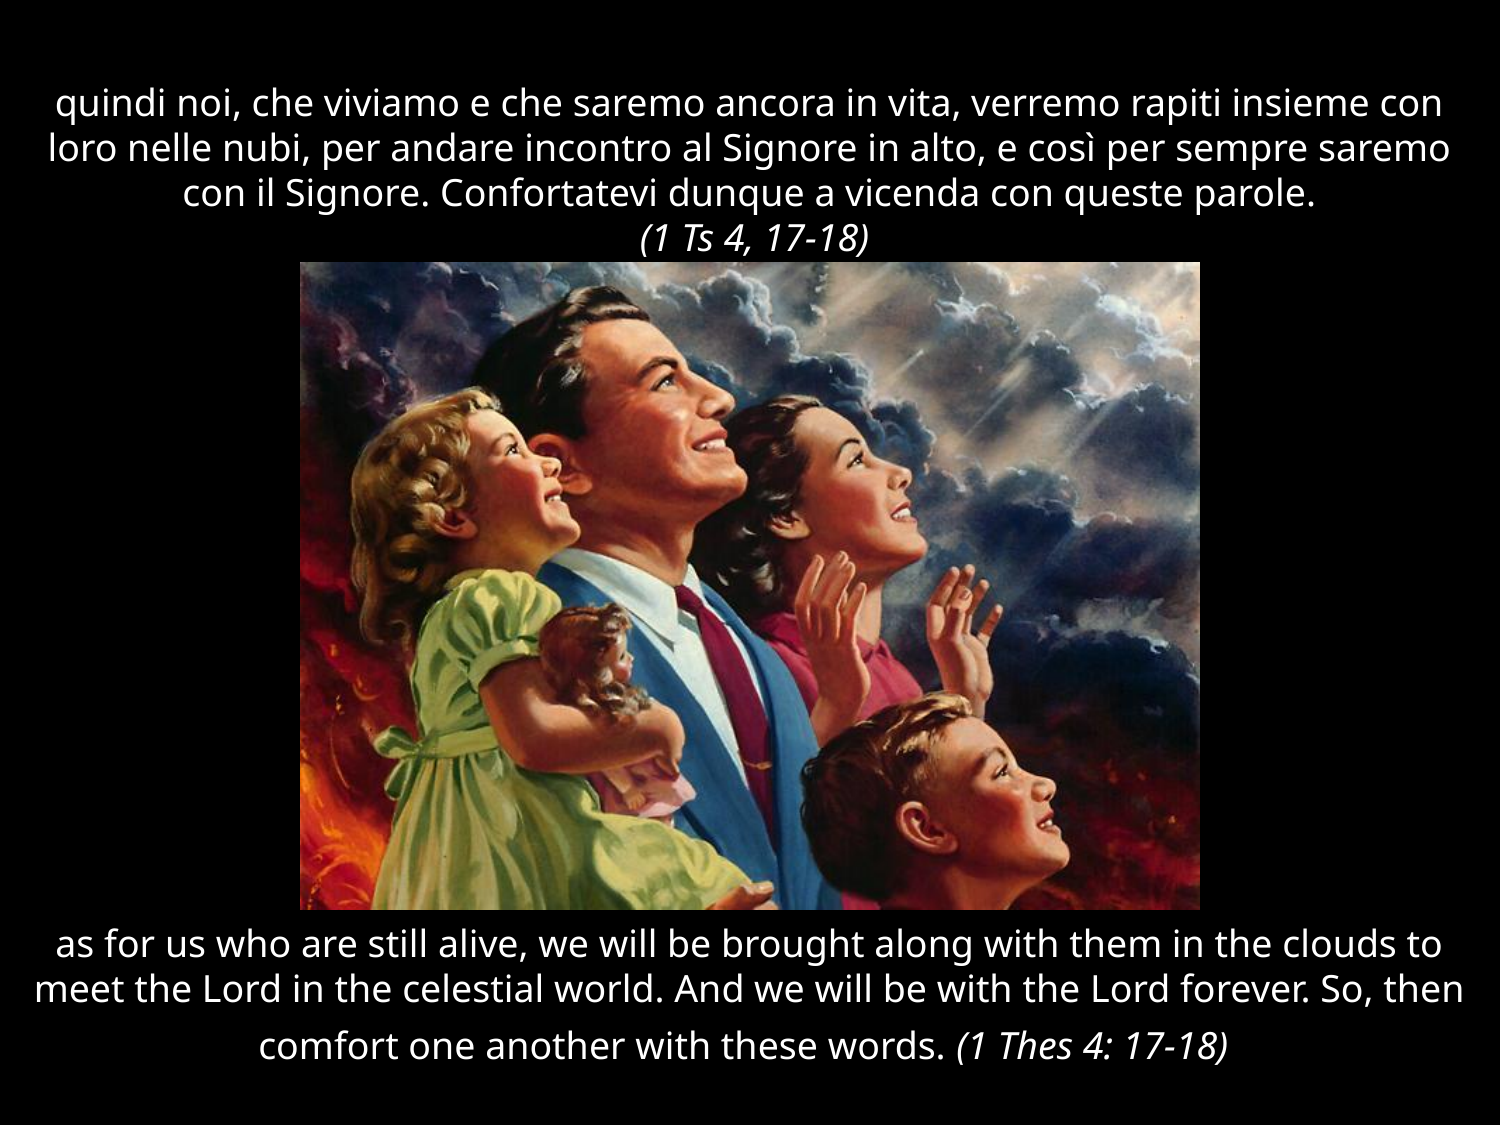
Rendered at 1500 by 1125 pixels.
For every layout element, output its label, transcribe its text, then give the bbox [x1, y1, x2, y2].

text_box as for us who are still alive, we will be brought along with them in the clouds to meet the Lord in the celestial world. And we will be with the Lord forever. So, then comfort one another with these words. (1 Thes 4: 17-18) [0, 912, 1500, 1078]
picture [299, 262, 1200, 910]
title quindi noi, che viviamo e che saremo ancora in vita, verremo rapiti insieme con loro nelle nubi, per andare incontro al Signore in alto, e così per sempre saremo con il Signore. Confortatevi dunque a vicenda con queste parole. (1 Ts 4, 17-18) [0, 75, 1500, 263]
